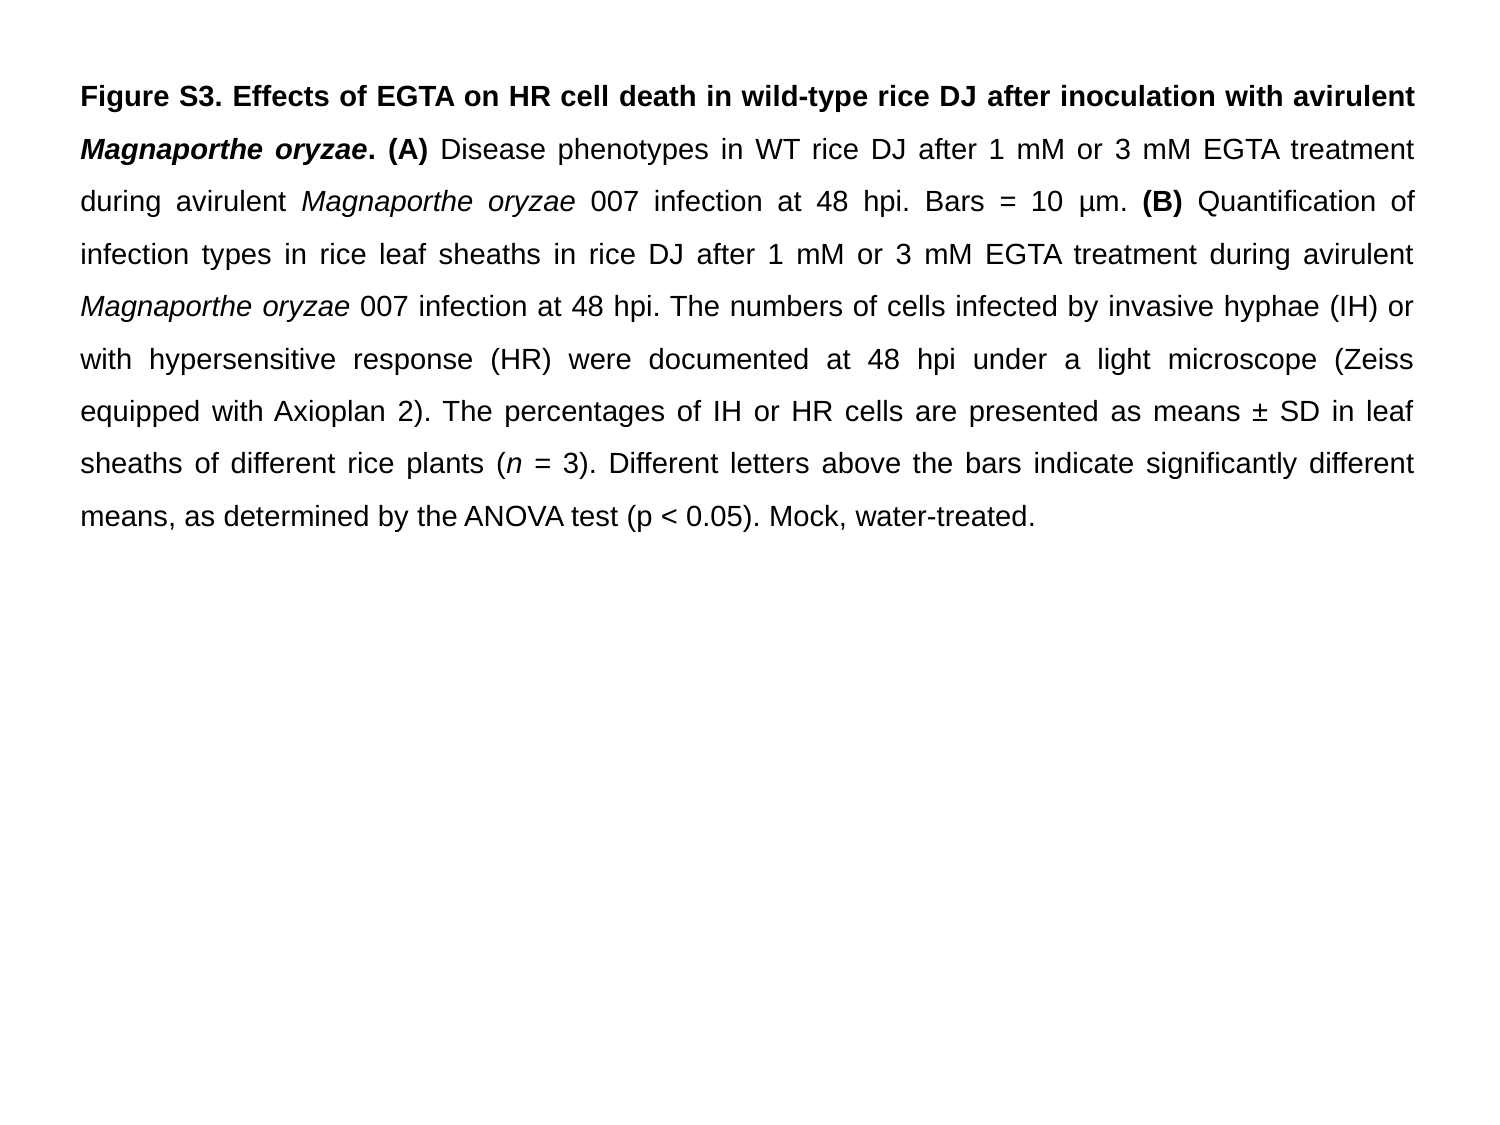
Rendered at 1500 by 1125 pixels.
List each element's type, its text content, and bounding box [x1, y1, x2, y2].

text_box Figure S3. Effects of EGTA on HR cell death in wild-type rice DJ after inoculation with avirulent Magnaporthe oryzae. (A) Disease phenotypes in WT rice DJ after 1 mM or 3 mM EGTA treatment during avirulent Magnaporthe oryzae 007 infection at 48 hpi. Bars = 10 µm. (B) Quantification of infection types in rice leaf sheaths in rice DJ after 1 mM or 3 mM EGTA treatment during avirulent Magnaporthe oryzae 007 infection at 48 hpi. The numbers of cells infected by invasive hyphae (IH) or with hypersensitive response (HR) were documented at 48 hpi under a light microscope (Zeiss equipped with Axioplan 2). The percentages of IH or HR cells are presented as means ± SD in leaf sheaths of different rice plants (n = 3). Different letters above the bars indicate significantly different means, as determined by the ANOVA test (p < 0.05). Mock, water-treated. [80, 60, 1416, 533]
